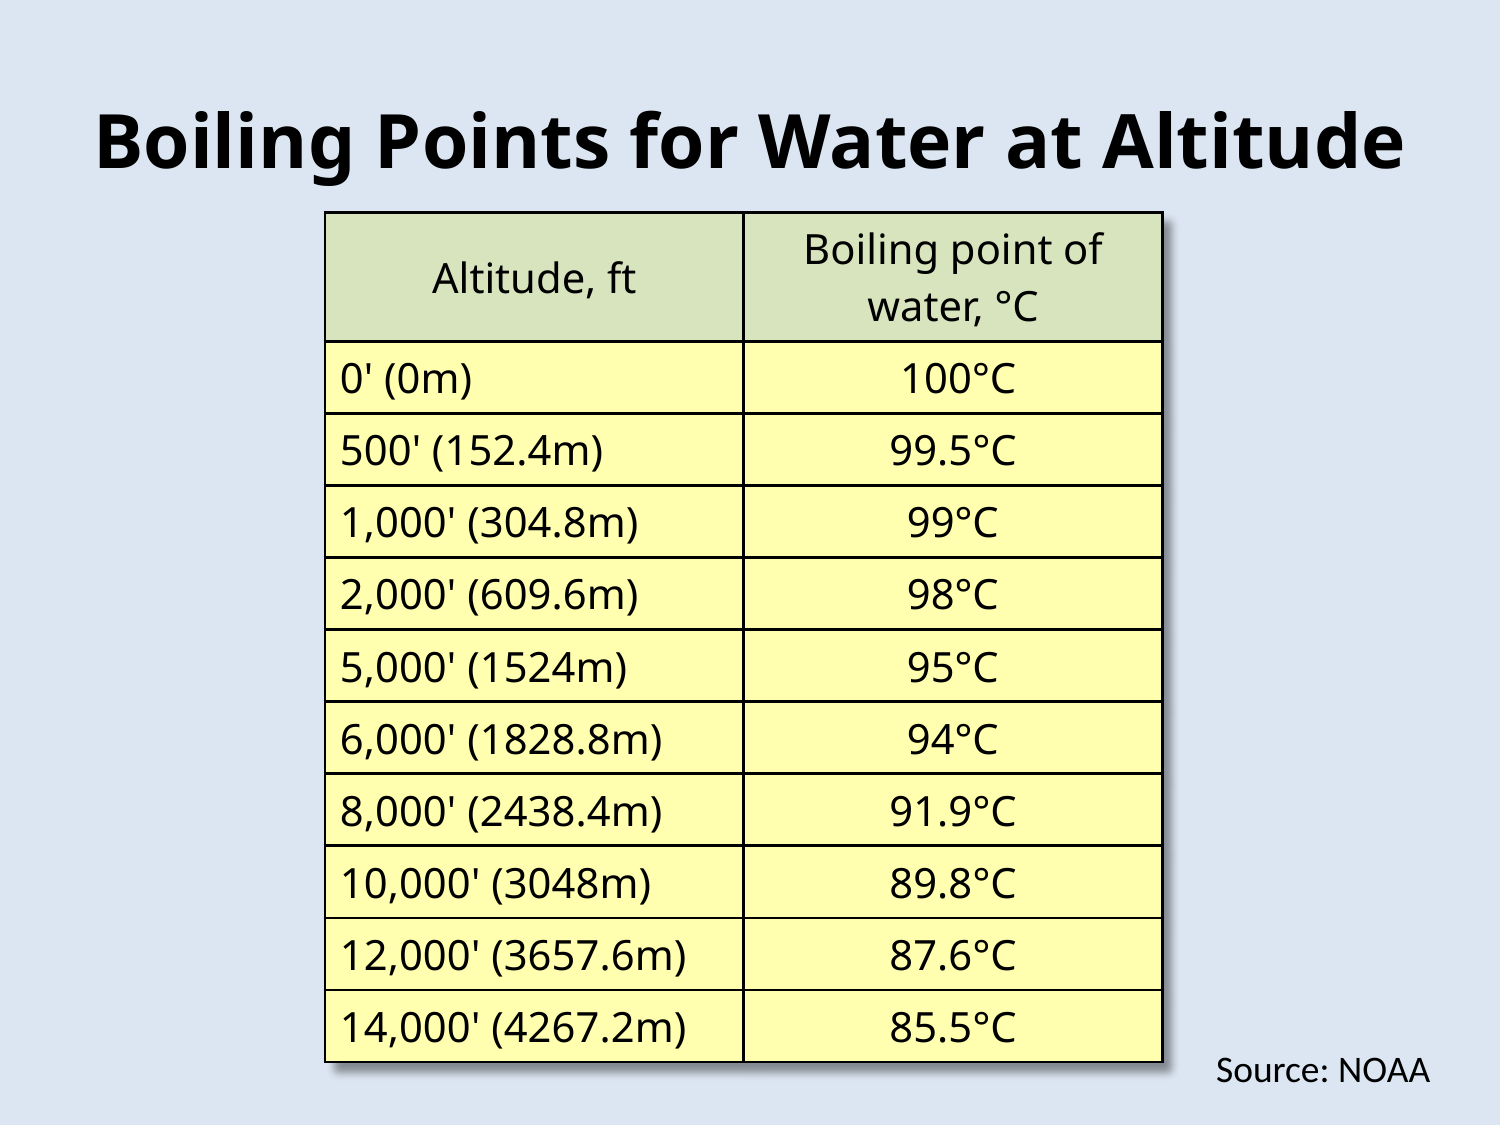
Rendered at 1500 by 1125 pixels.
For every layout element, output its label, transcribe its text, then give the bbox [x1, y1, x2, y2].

text_box Source: NOAA [1201, 1037, 1446, 1098]
table_cell 12,000' (3657.6m) [326, 919, 742, 989]
table_cell 98°C [745, 559, 1161, 628]
table_header Altitude, ft [326, 214, 742, 340]
table_cell 91.9°C [745, 775, 1161, 844]
table_cell 85.5°C [745, 991, 1161, 1061]
table_header Boiling point of water, °C [745, 214, 1161, 340]
table_cell 87.6°C [745, 919, 1161, 989]
table_cell 8,000' (2438.4m) [326, 775, 742, 844]
table_cell 14,000' (4267.2m) [326, 991, 742, 1061]
table_cell 94°C [745, 703, 1161, 772]
table_cell 99.5°C [745, 415, 1161, 484]
table_cell 95°C [745, 631, 1161, 700]
table_cell 89.8°C [745, 847, 1161, 917]
table_cell 99°C [745, 487, 1161, 556]
table_cell 100°C [745, 343, 1161, 412]
table_cell 1,000' (304.8m) [326, 487, 742, 556]
table_cell 10,000' (3048m) [326, 847, 742, 917]
table_cell 6,000' (1828.8m) [326, 703, 742, 772]
table_cell 2,000' (609.6m) [326, 559, 742, 628]
title Boiling Points for Water at Altitude [75, 45, 1425, 233]
table_cell 0' (0m) [326, 343, 742, 412]
table_cell 500' (152.4m) [326, 415, 742, 484]
table_cell 5,000' (1524m) [326, 631, 742, 700]
